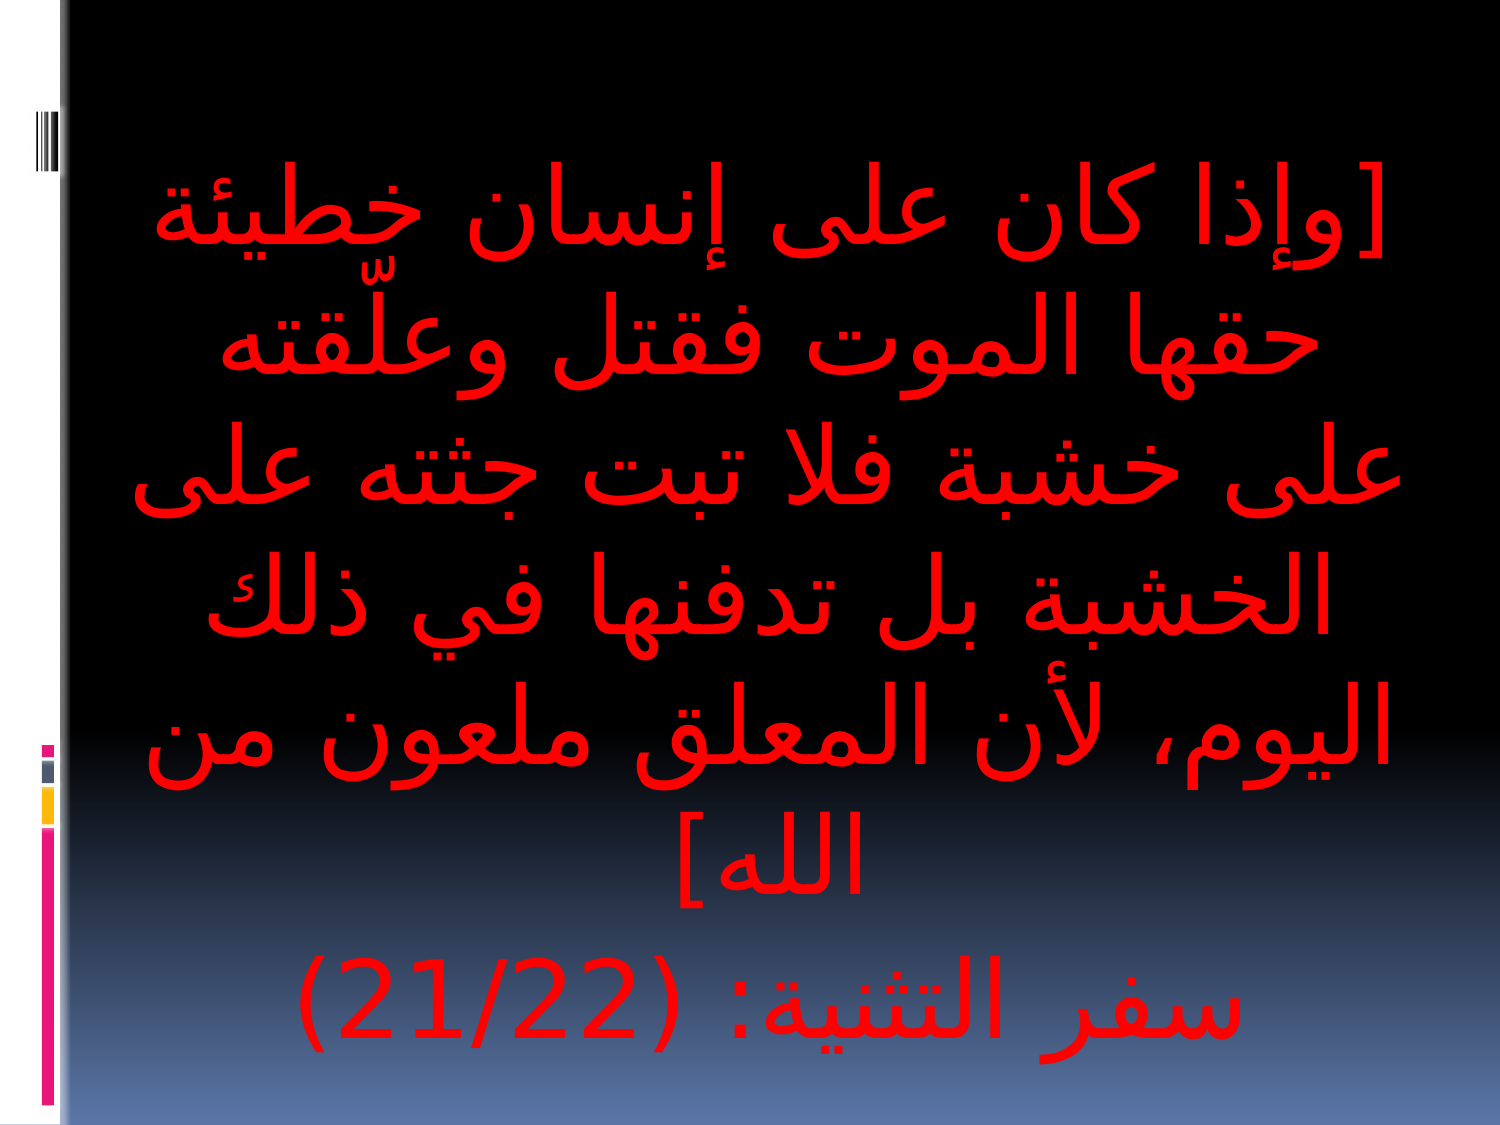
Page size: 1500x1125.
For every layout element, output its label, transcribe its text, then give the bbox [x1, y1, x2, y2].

list [وإذا كان على إنسان خطيئة حقها الموت فقتل وعلّقته على خشبة فلا تبت جثته على الخشبة بل تدفنها في ذلك اليوم، لأن المعلق ملعون من الله] سفر التثنية: (21/22) [105, 128, 1437, 1008]
